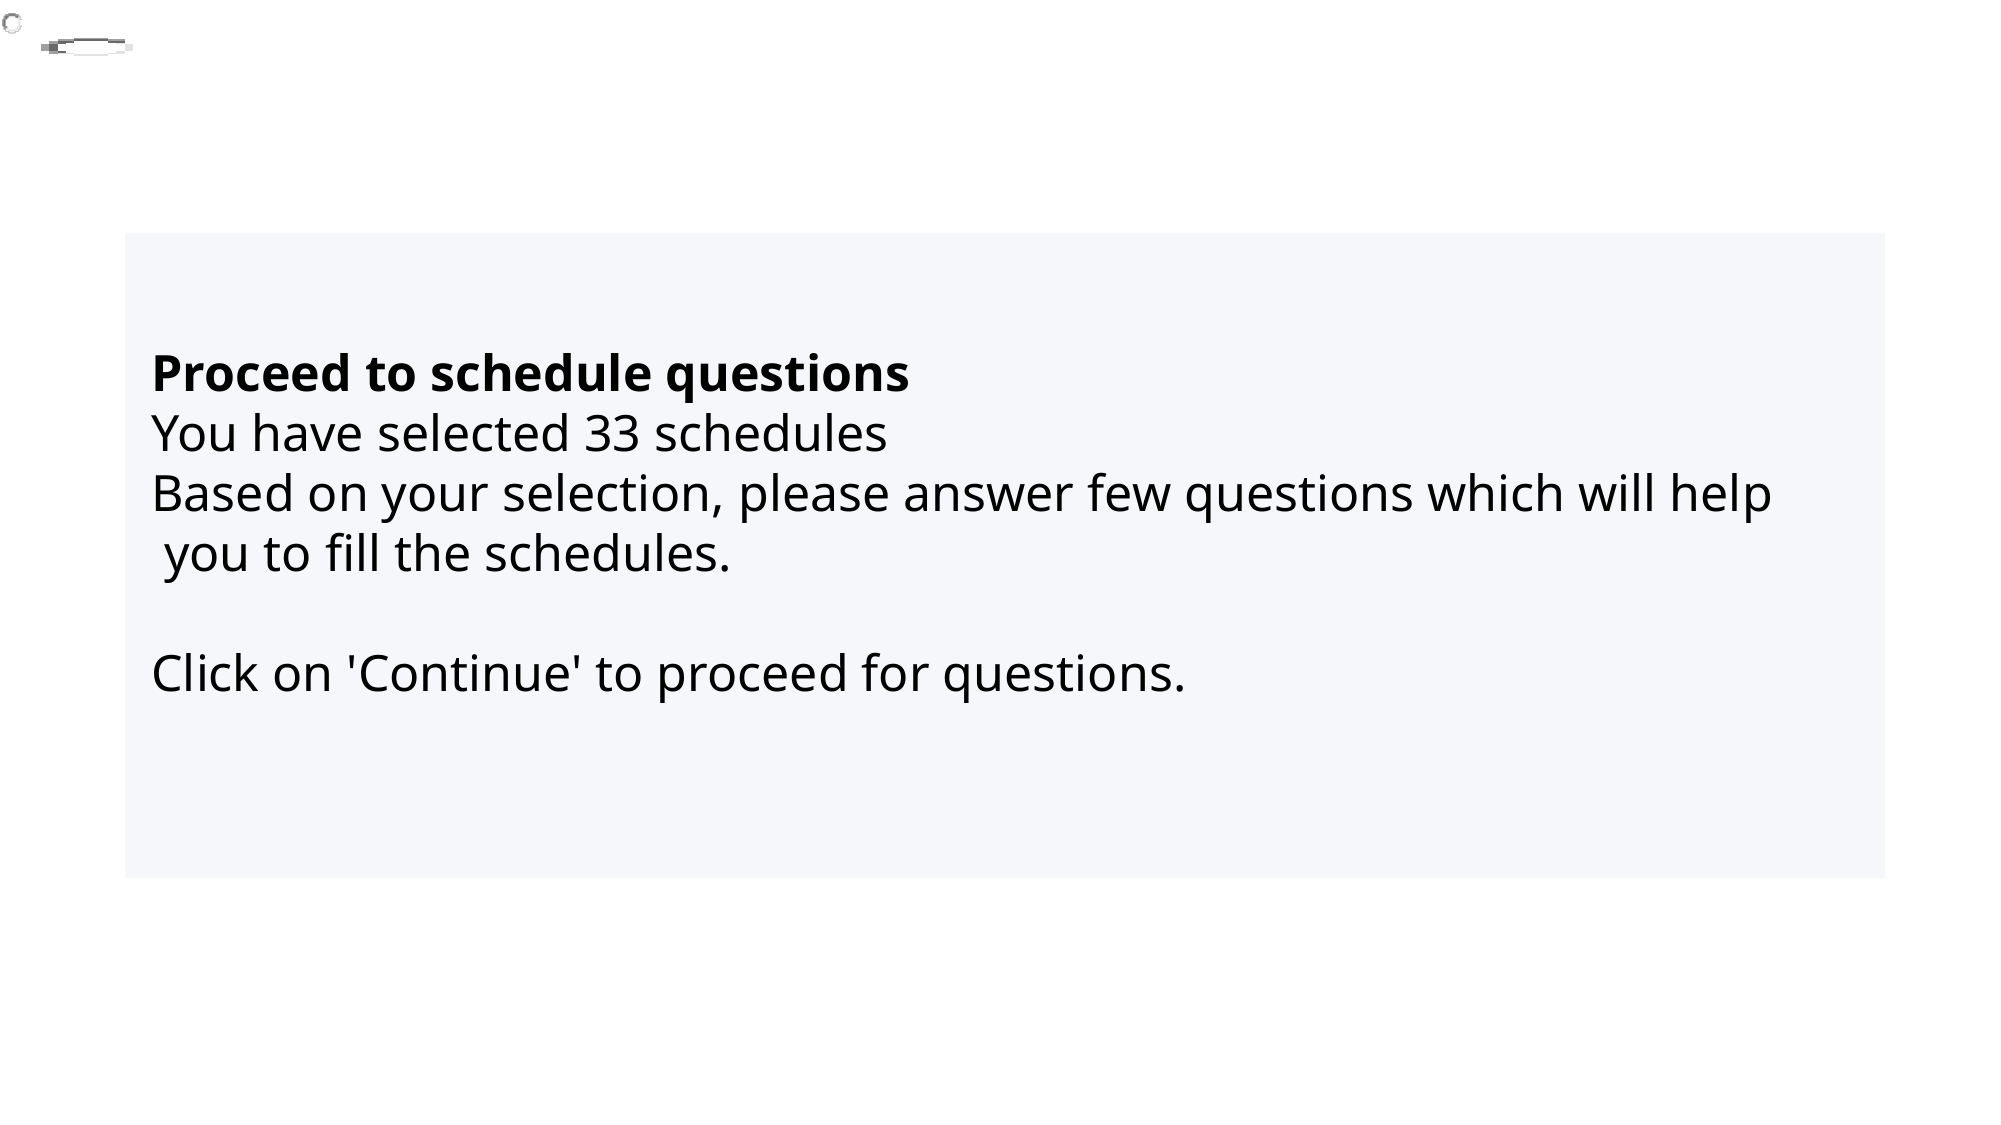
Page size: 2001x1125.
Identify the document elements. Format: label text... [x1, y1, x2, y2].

list Proceed to schedule questions You have selected 33 schedules Based on your selection, please answer few questions which will help you to fill the schedules. Click on 'Continue' to proceed for questions. [125, 232, 1886, 879]
picture [0, 0, 250, 75]
